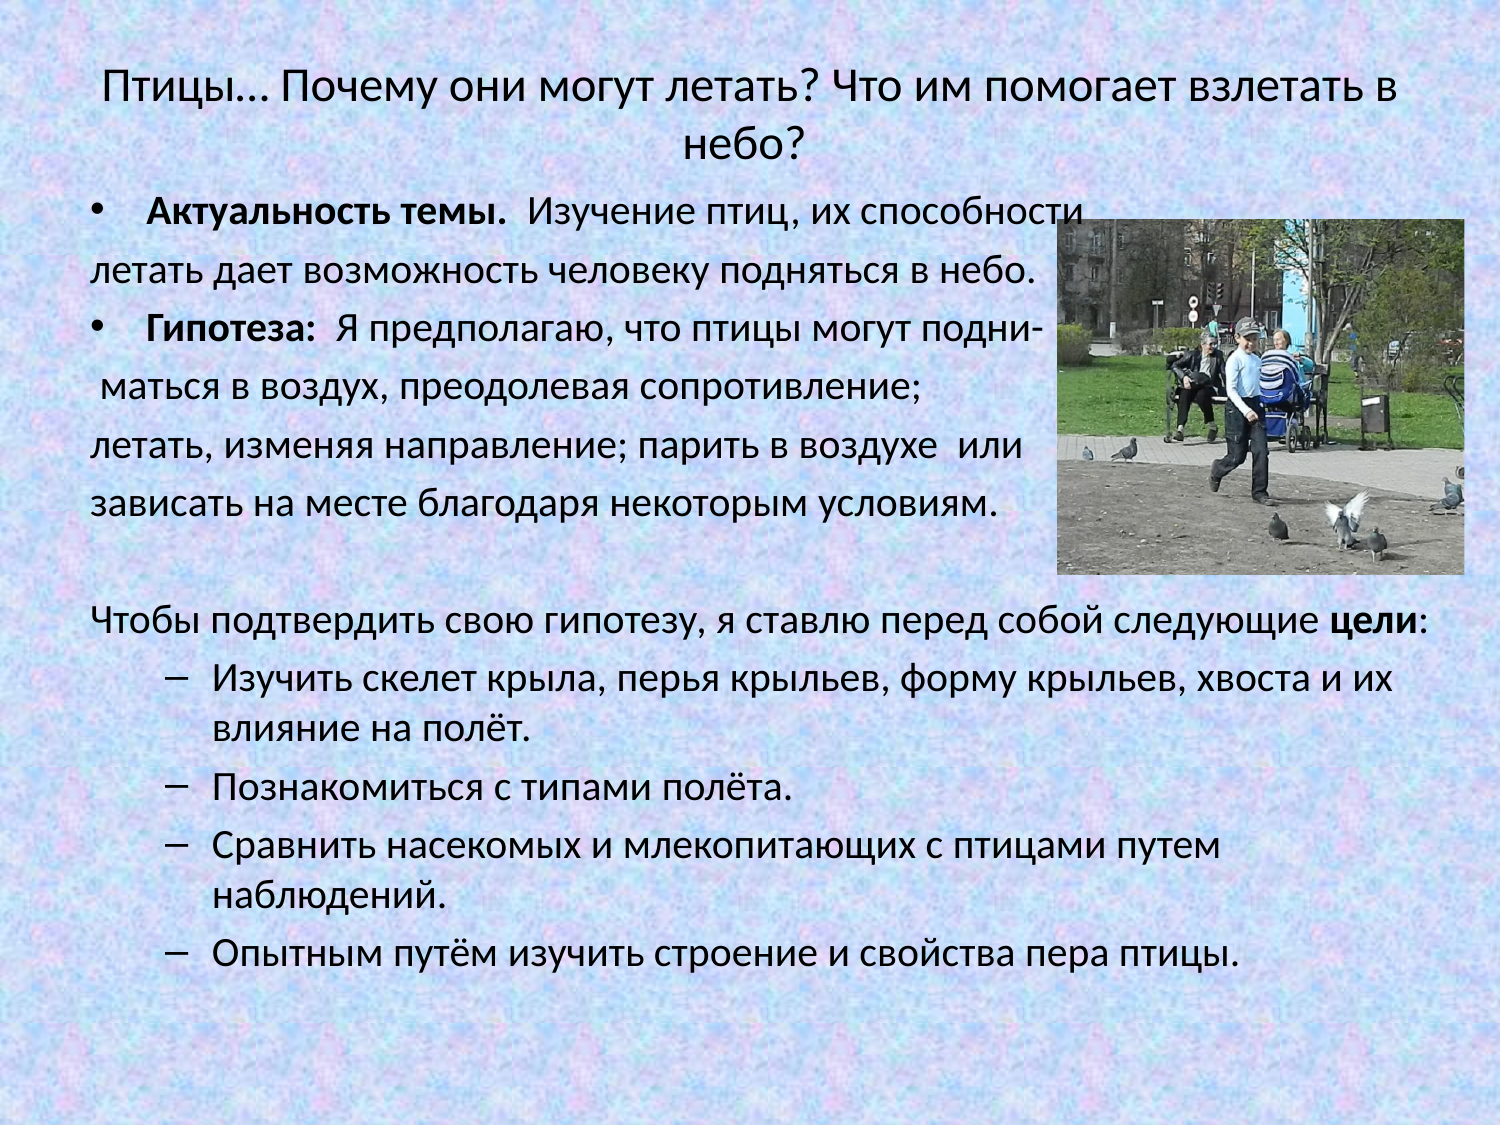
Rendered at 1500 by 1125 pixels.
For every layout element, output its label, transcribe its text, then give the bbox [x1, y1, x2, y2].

title Птицы… Почему они могут летать? Что им помогает взлетать в небо? [75, 45, 1425, 175]
picture [0, 0, 1500, 1125]
list Актуальность темы. Изучение птиц, их способности летать дает возможность человеку подняться в небо. Гипотеза: Я предполагаю, что птицы могут подни- маться в воздух, преодолевая сопротивление; летать, изменяя направление; парить в воздухе или зависать на месте благодаря некоторым условиям. Чтобы подтвердить свою гипотезу, я ставлю перед собой следующие цели: Изучить скелет крыла, перья крыльев, форму крыльев, хвоста и их влияние на полёт. Познакомиться с типами полёта. Сравнить насекомых и млекопитающих с птицами путем наблюдений. Опытным путём изучить строение и свойства пера птицы. [75, 175, 1451, 1071]
